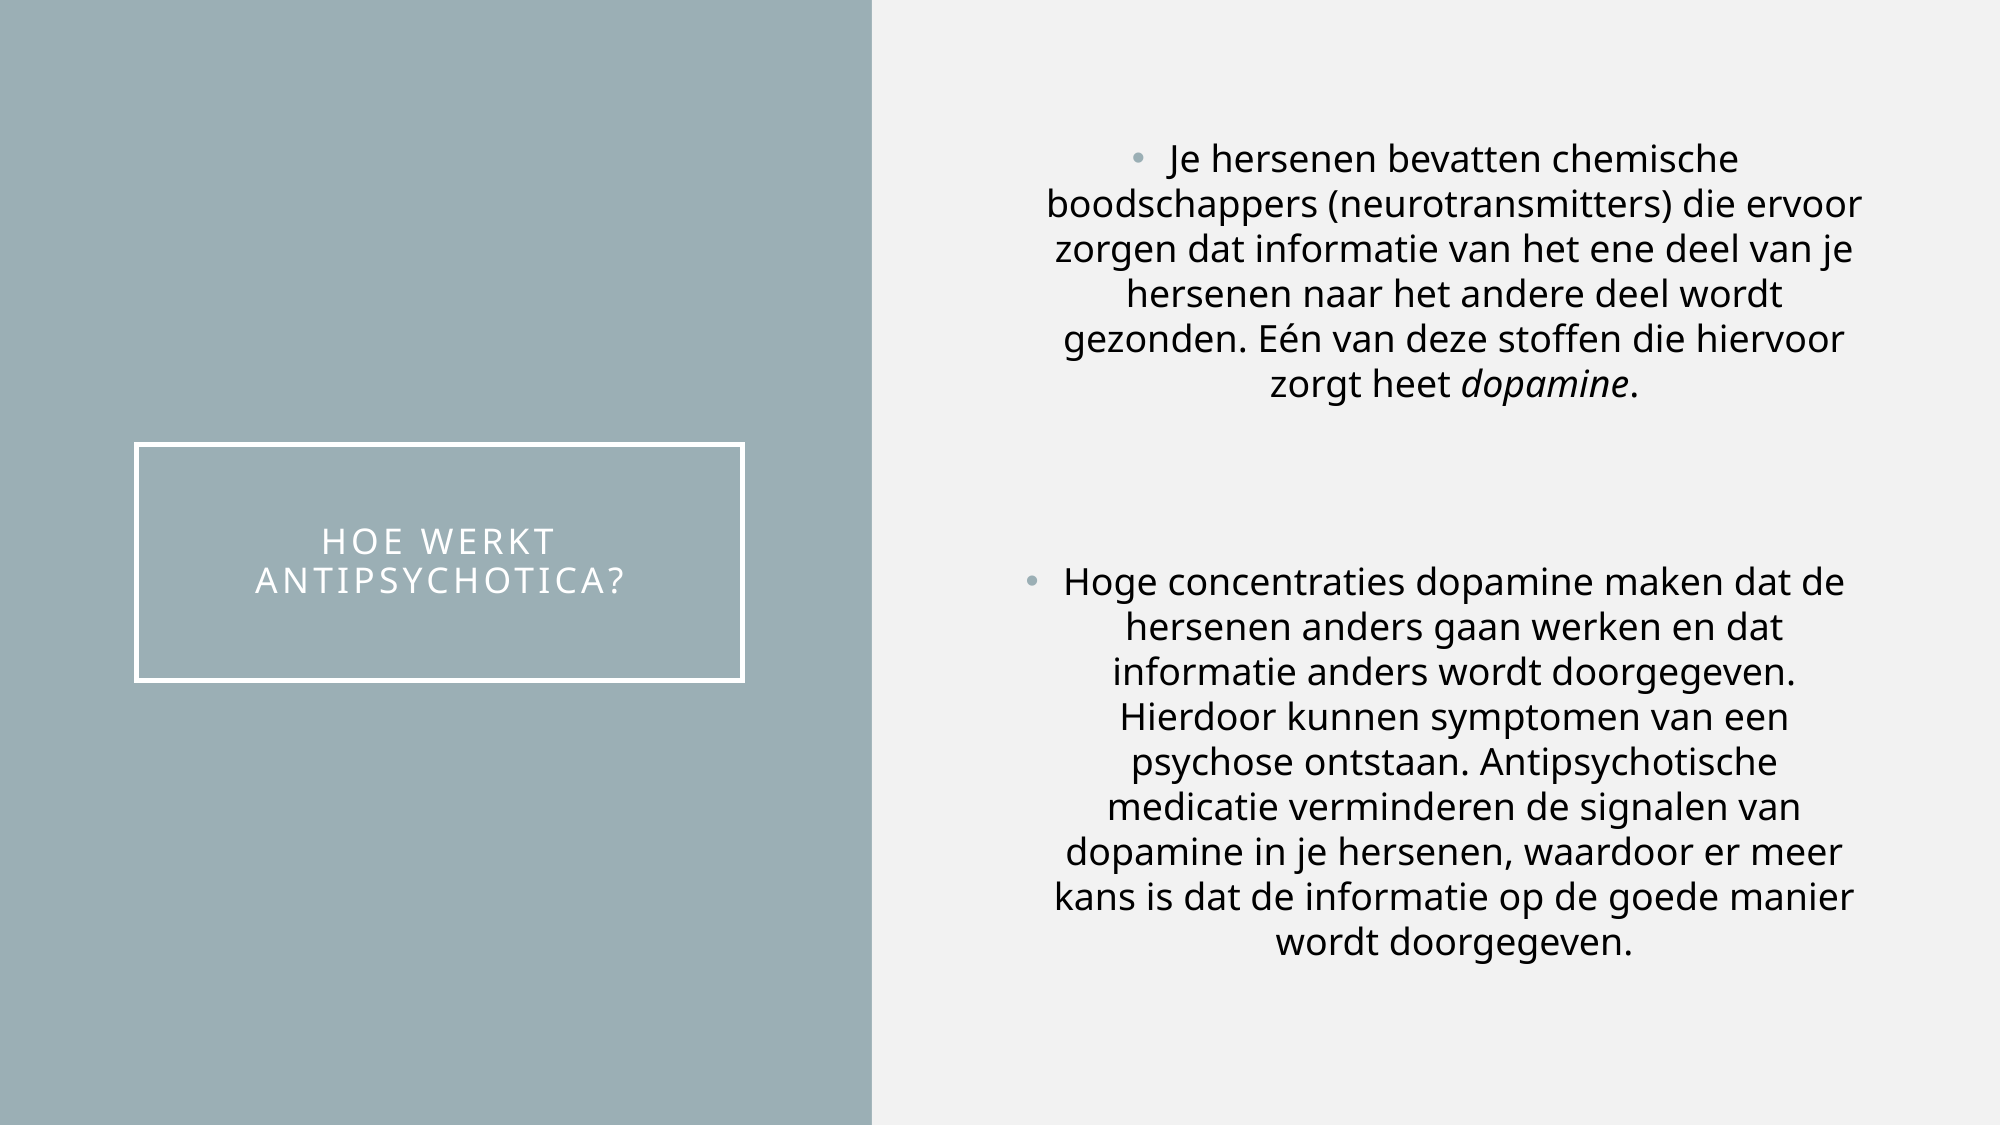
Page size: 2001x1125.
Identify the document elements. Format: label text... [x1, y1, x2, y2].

title Hoe werkt antipsychotica? [134, 442, 745, 683]
list Je hersenen bevatten chemische boodschappers (neurotransmitters) die ervoor zorgen dat informatie van het ene deel van je hersenen naar het andere deel wordt gezonden. Eén van deze stoffen die hiervoor zorgt heet dopamine. Hoge concentraties dopamine maken dat de hersenen anders gaan werken en dat informatie anders wordt doorgegeven. Hierdoor kunnen symptomen van een psychose ontstaan. Antipsychotische medicatie verminderen de signalen van dopamine in je hersenen, waardoor er meer kans is dat de informatie op de goede manier wordt doorgegeven. [992, 77, 1880, 1087]
text_box [871, 0, 2000, 1125]
